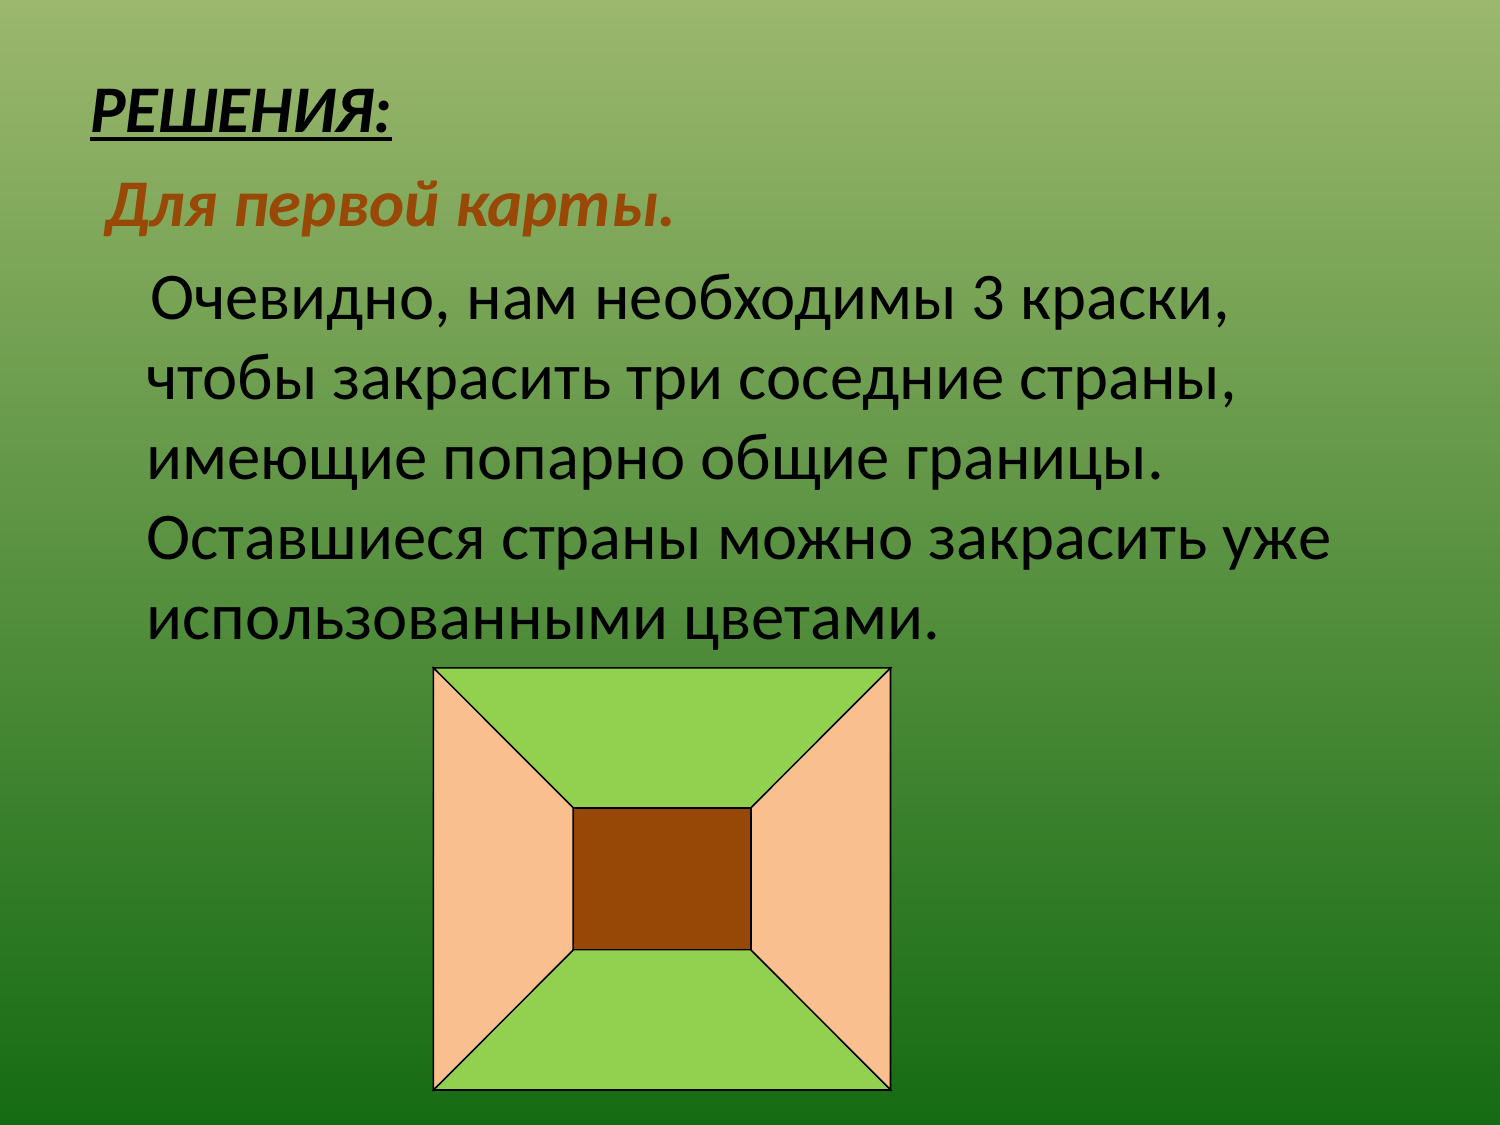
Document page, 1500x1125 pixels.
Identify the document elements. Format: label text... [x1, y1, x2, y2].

list РЕШЕНИЯ: Для первой карты. Очевидно, нам необходимы 3 краски, чтобы закрасить три соседние страны, имеющие попарно общие границы. Оставшиеся страны можно закрасить уже использованными цветами. [75, 58, 1425, 1005]
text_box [433, 667, 891, 1091]
